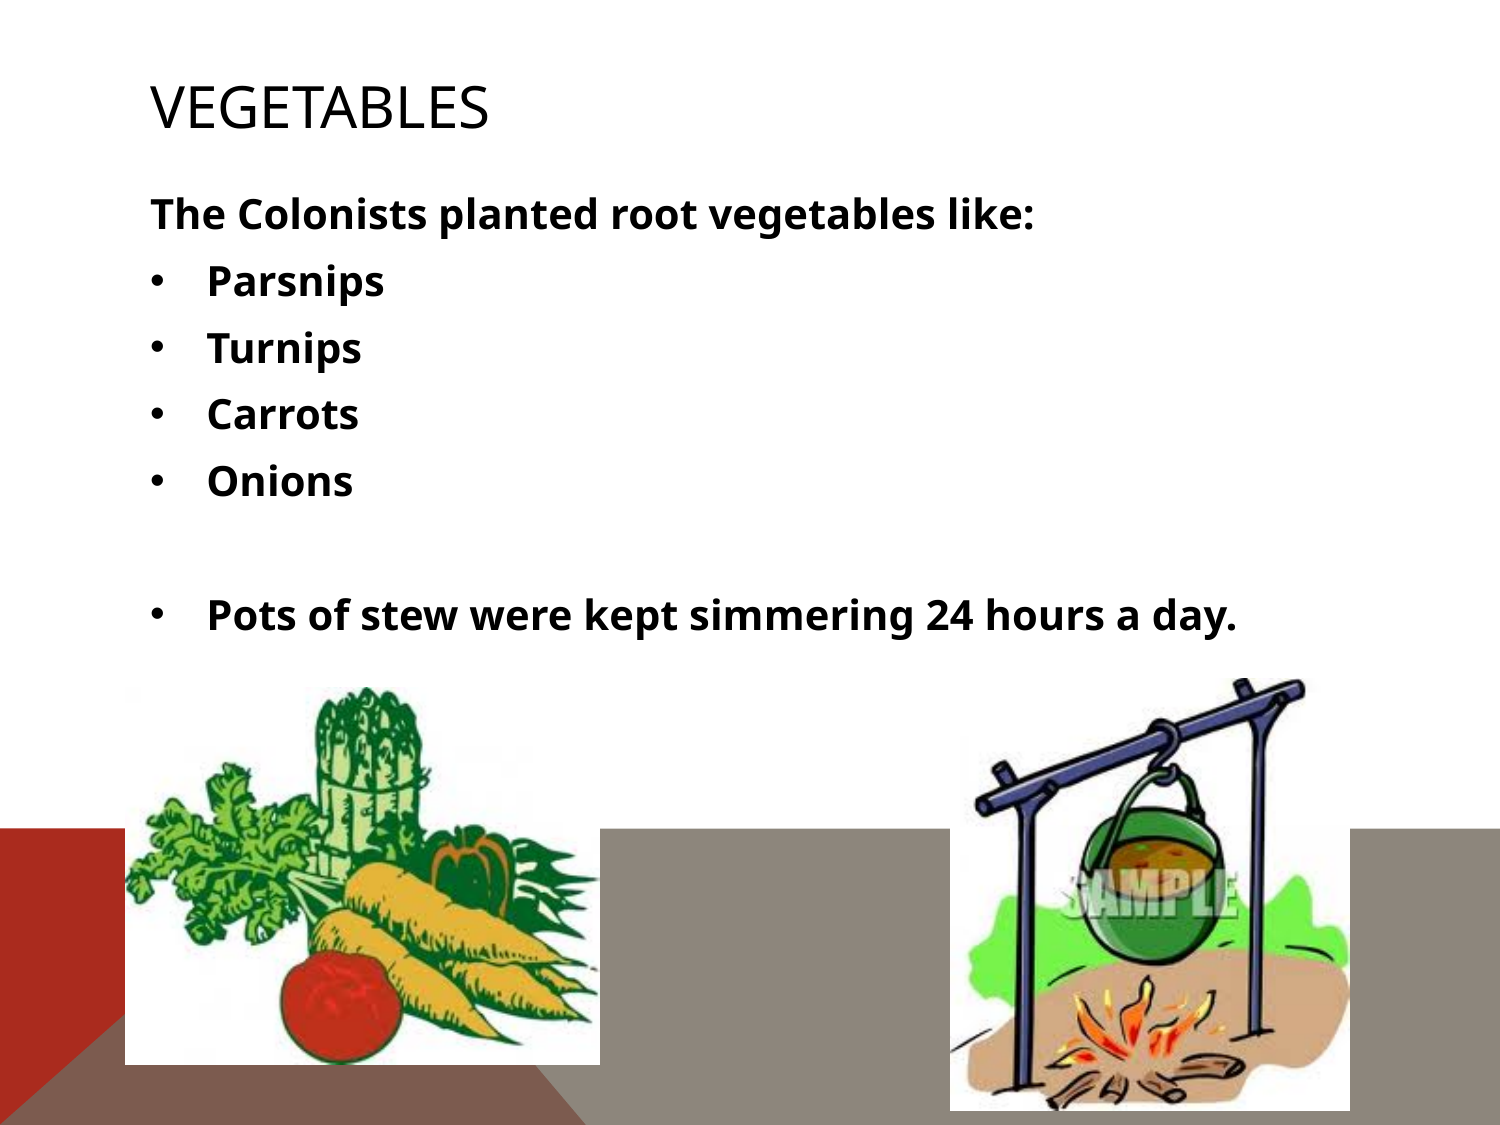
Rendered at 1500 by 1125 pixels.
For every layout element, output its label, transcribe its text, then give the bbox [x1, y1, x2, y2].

picture [949, 678, 1351, 1111]
title vegetables [135, 60, 1369, 150]
list The Colonists planted root vegetables like: Parsnips Turnips Carrots Onions Pots of stew were kept simmering 24 hours a day. [135, 180, 1369, 768]
picture [124, 687, 601, 1065]
